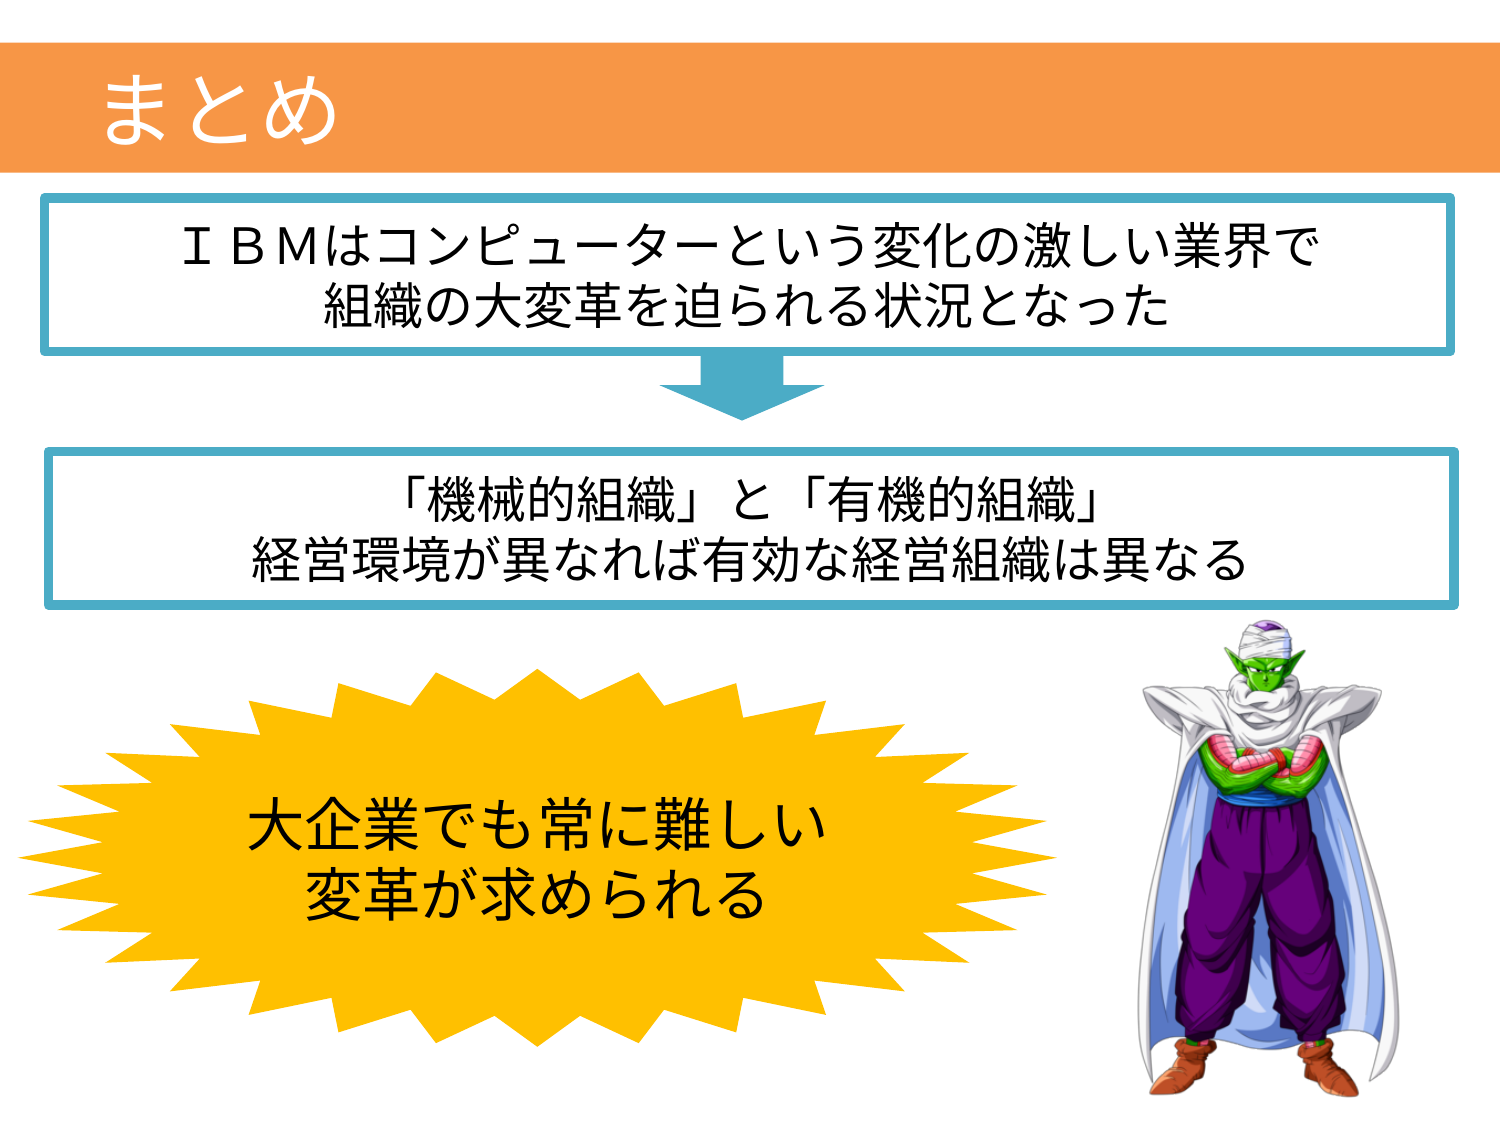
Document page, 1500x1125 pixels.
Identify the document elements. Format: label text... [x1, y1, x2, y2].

text_box [657, 347, 827, 423]
text_box ＩＢＭはコンピューターという変化の激しい業界で 組織の大変革を迫られる状況となった [43, 196, 1452, 353]
text_box まとめ [0, 41, 1500, 175]
text_box 「機械的組織」と「有機的組織」 経営環境が異なれば有効な経営組織は異なる [46, 449, 1456, 607]
picture [1092, 615, 1424, 1100]
text_box 大企業でも常に難しい 変革が求められる [15, 667, 1060, 1049]
